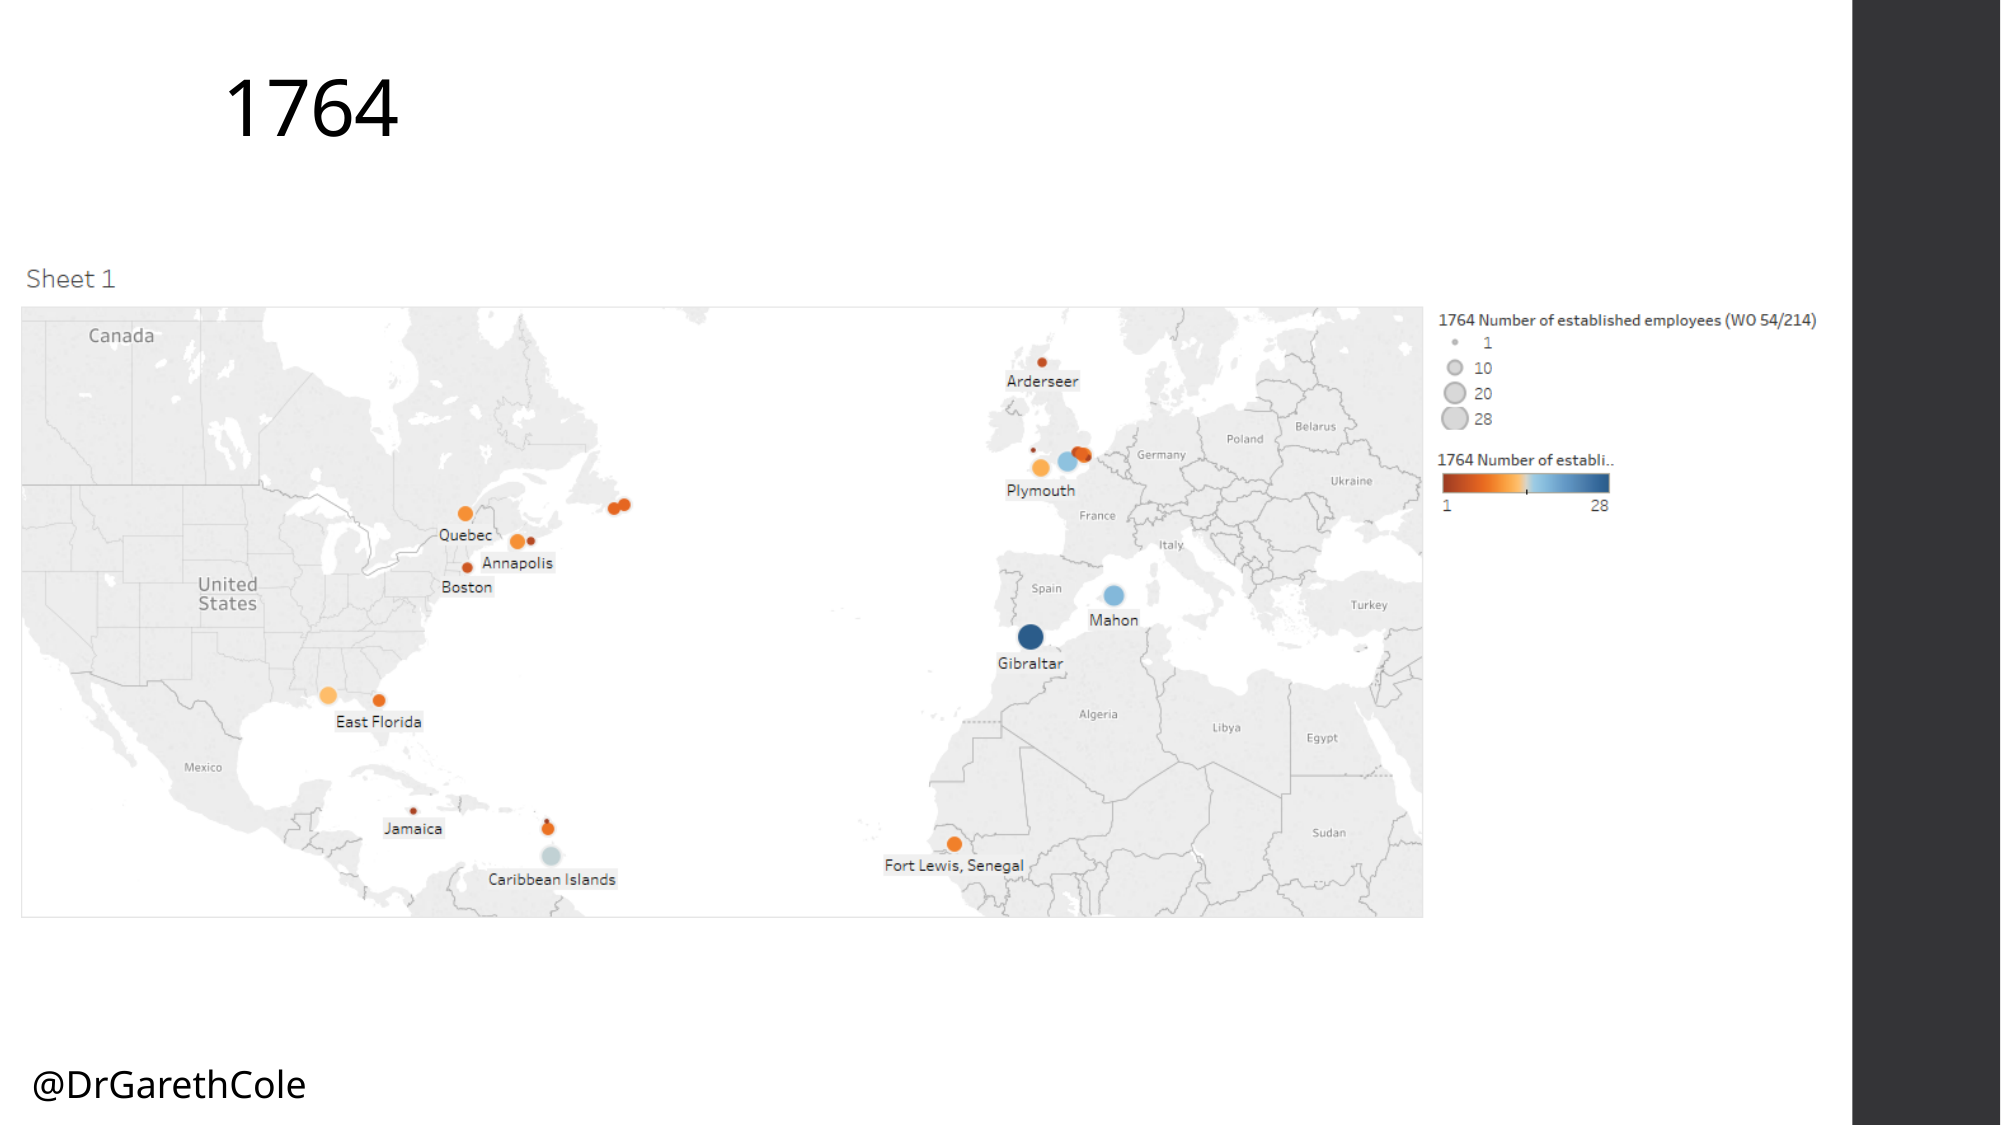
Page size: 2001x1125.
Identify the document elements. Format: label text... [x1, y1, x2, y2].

text_box @DrGarethCole [17, 1053, 329, 1114]
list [20, 251, 1821, 918]
title 1764 [206, 60, 1797, 161]
